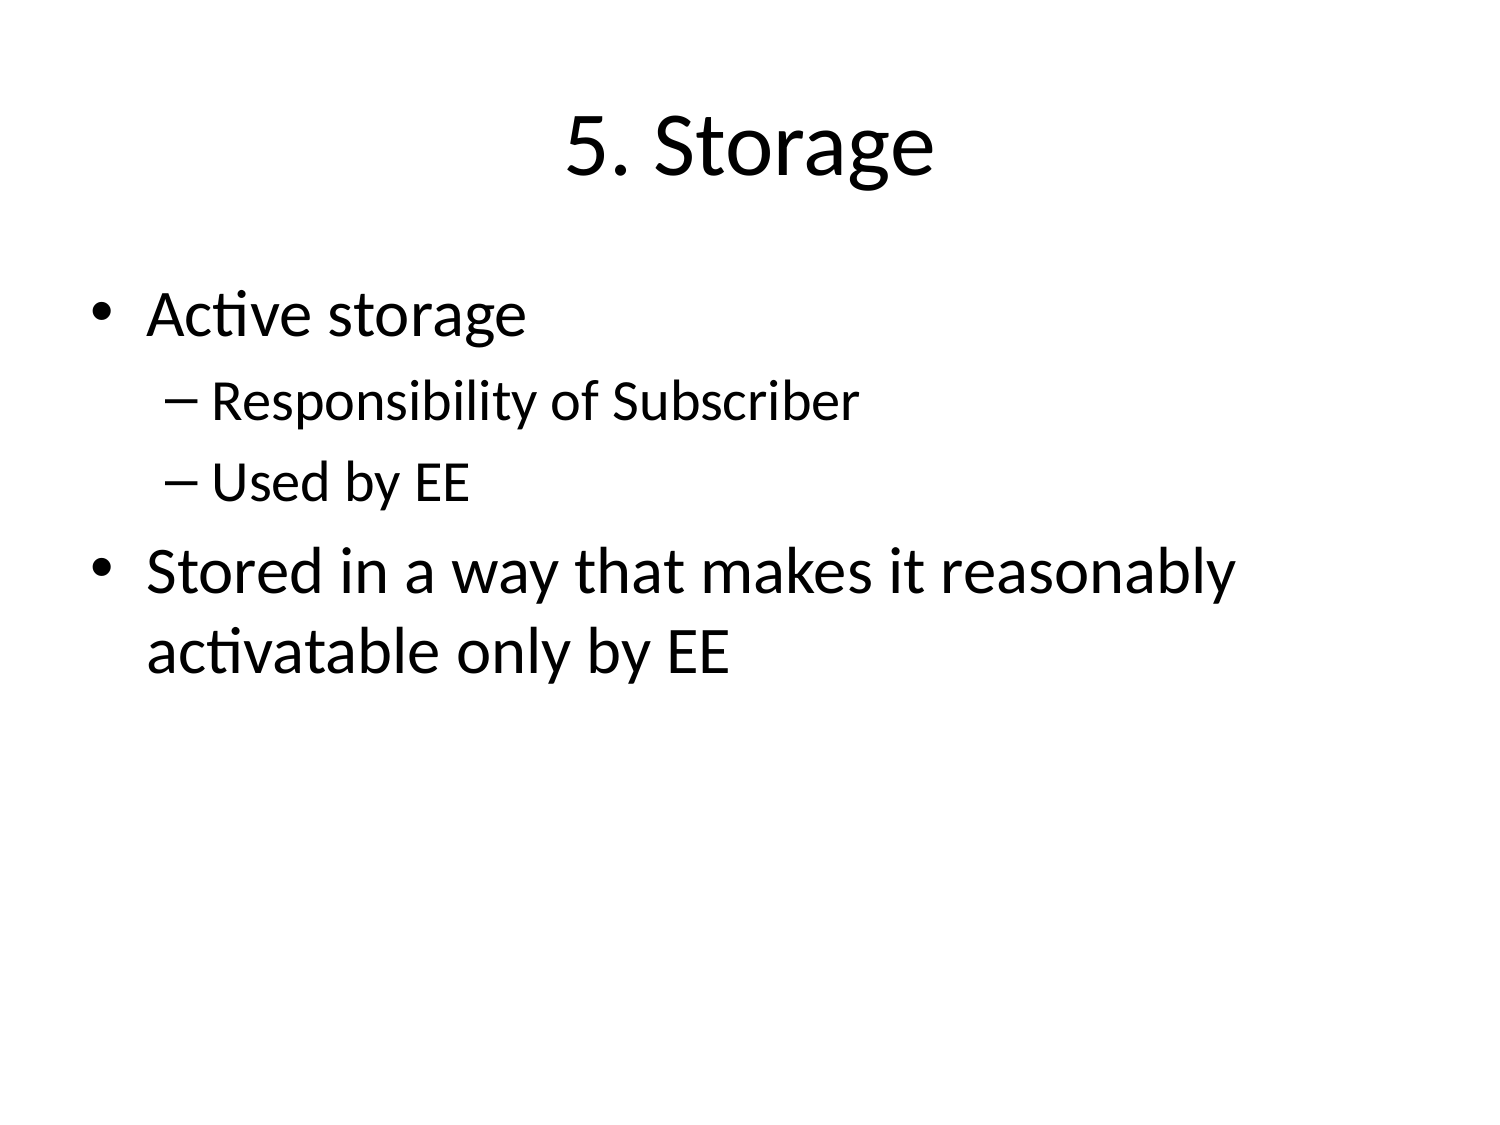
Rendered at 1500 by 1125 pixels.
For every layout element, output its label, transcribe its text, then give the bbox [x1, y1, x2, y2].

title 5. Storage [75, 45, 1425, 233]
list Active storage Responsibility of Subscriber Used by EE Stored in a way that makes it reasonably activatable only by EE [75, 262, 1425, 1005]
